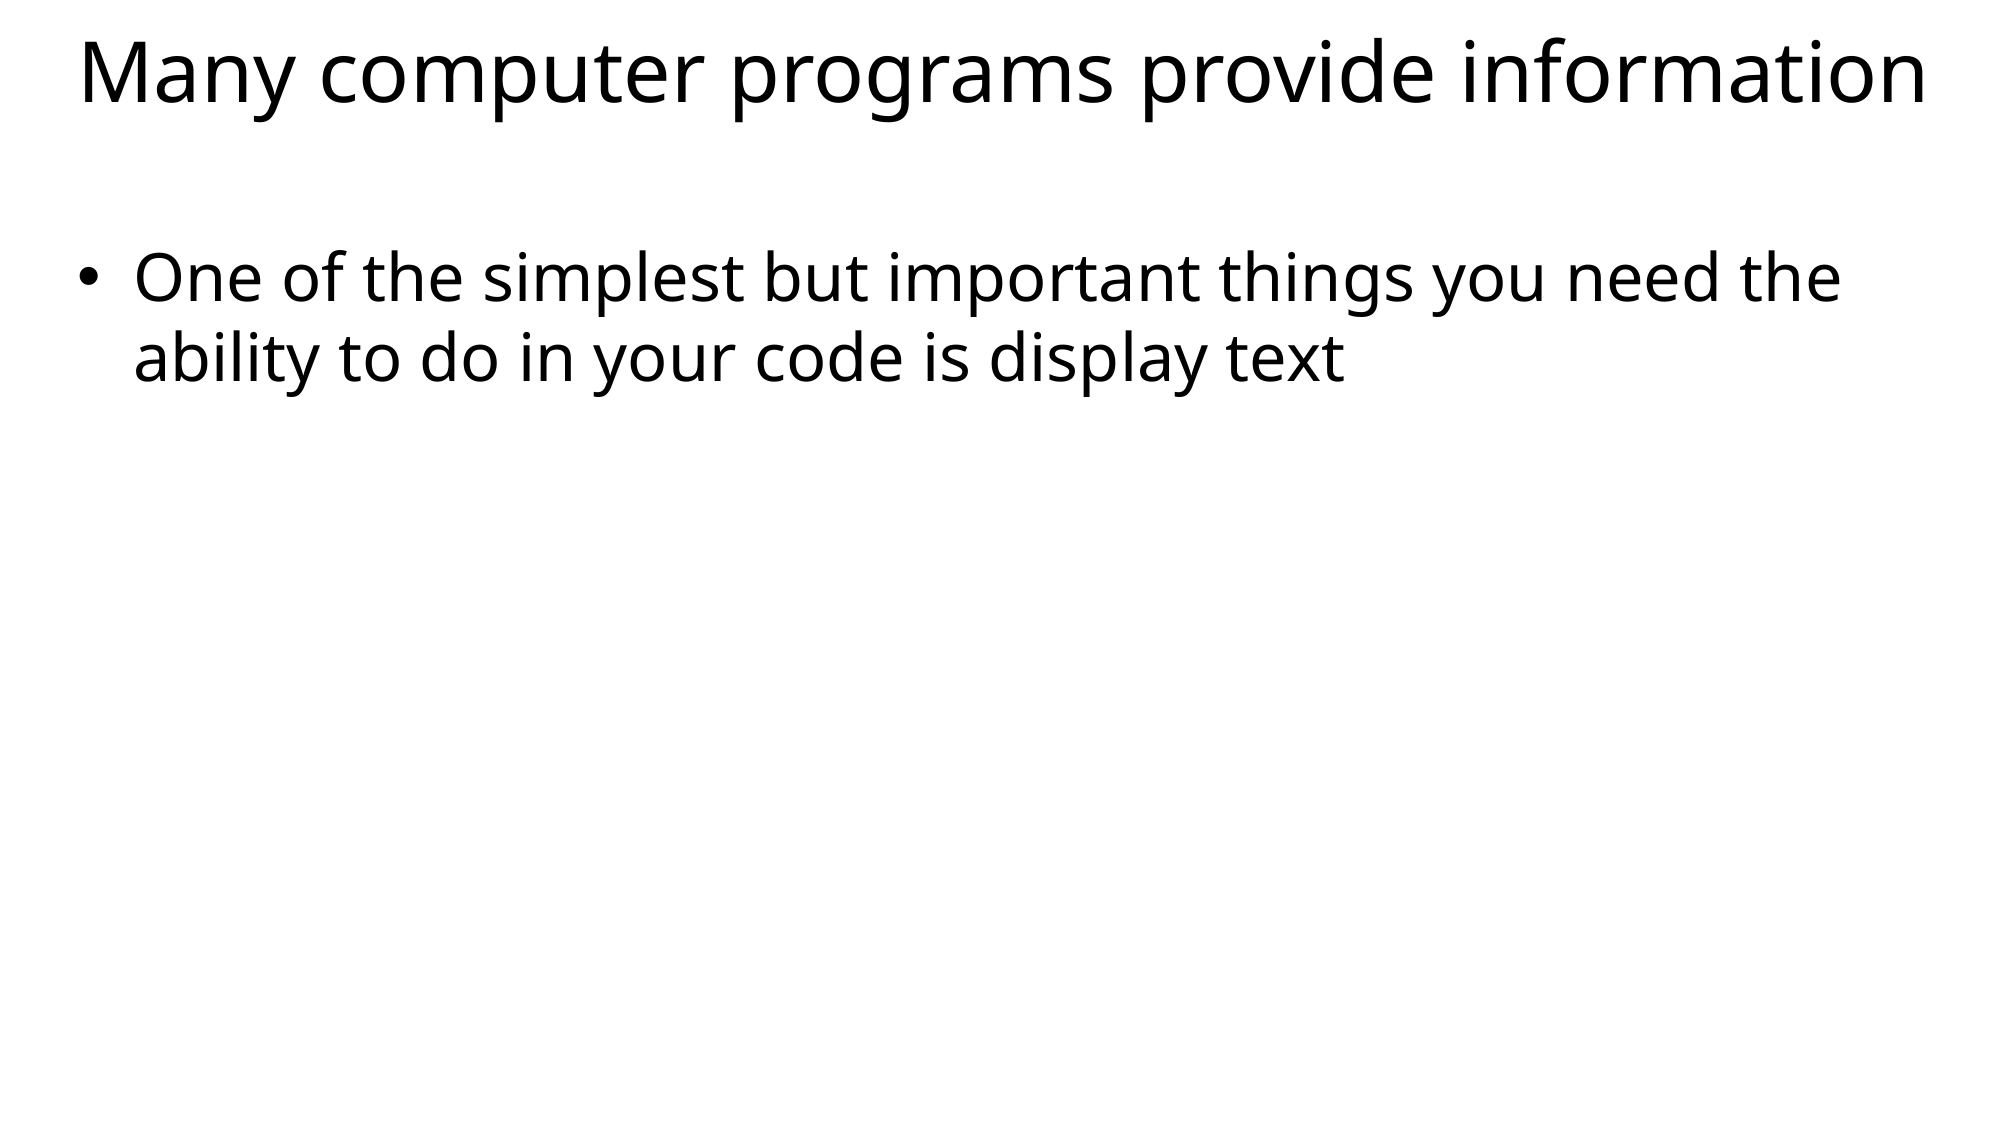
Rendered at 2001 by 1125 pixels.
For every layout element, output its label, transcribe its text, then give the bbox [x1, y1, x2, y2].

list One of the simplest but important things you need the ability to do in your code is display text [62, 227, 1953, 1096]
title Many computer programs provide information [62, 29, 1953, 205]
